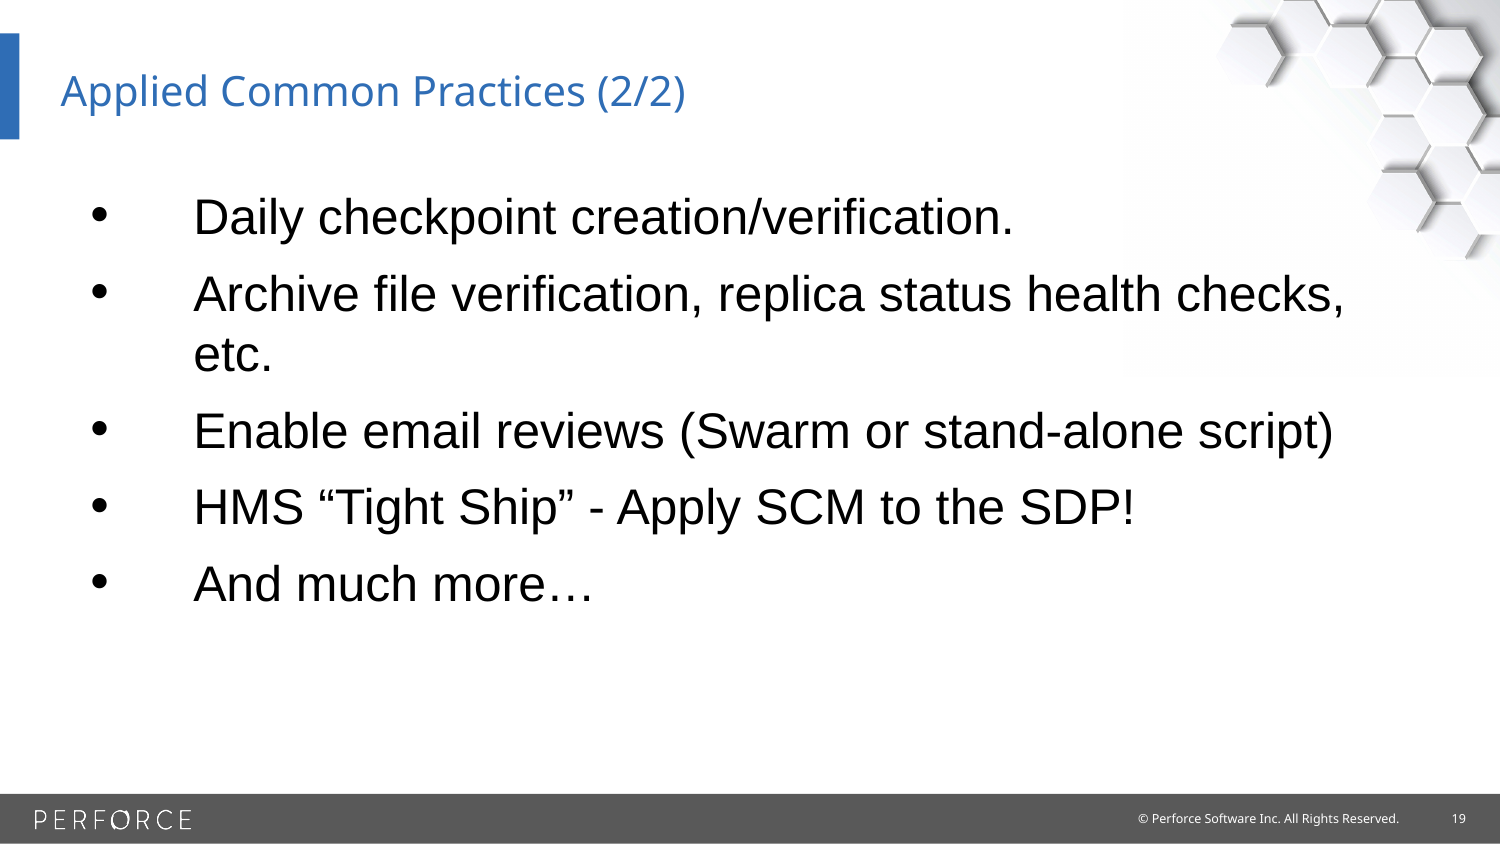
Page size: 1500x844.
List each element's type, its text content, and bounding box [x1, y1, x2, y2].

picture [34, 808, 192, 831]
text_box Daily checkpoint creation/verification. Archive file verification, replica status health checks, etc. Enable email reviews (Swarm or stand-alone script) HMS “Tight Ship” - Apply SCM to the SDP! And much more… [74, 177, 1425, 651]
title Applied Common Practices (2/2) [60, 41, 1222, 132]
picture [1123, 0, 1500, 377]
